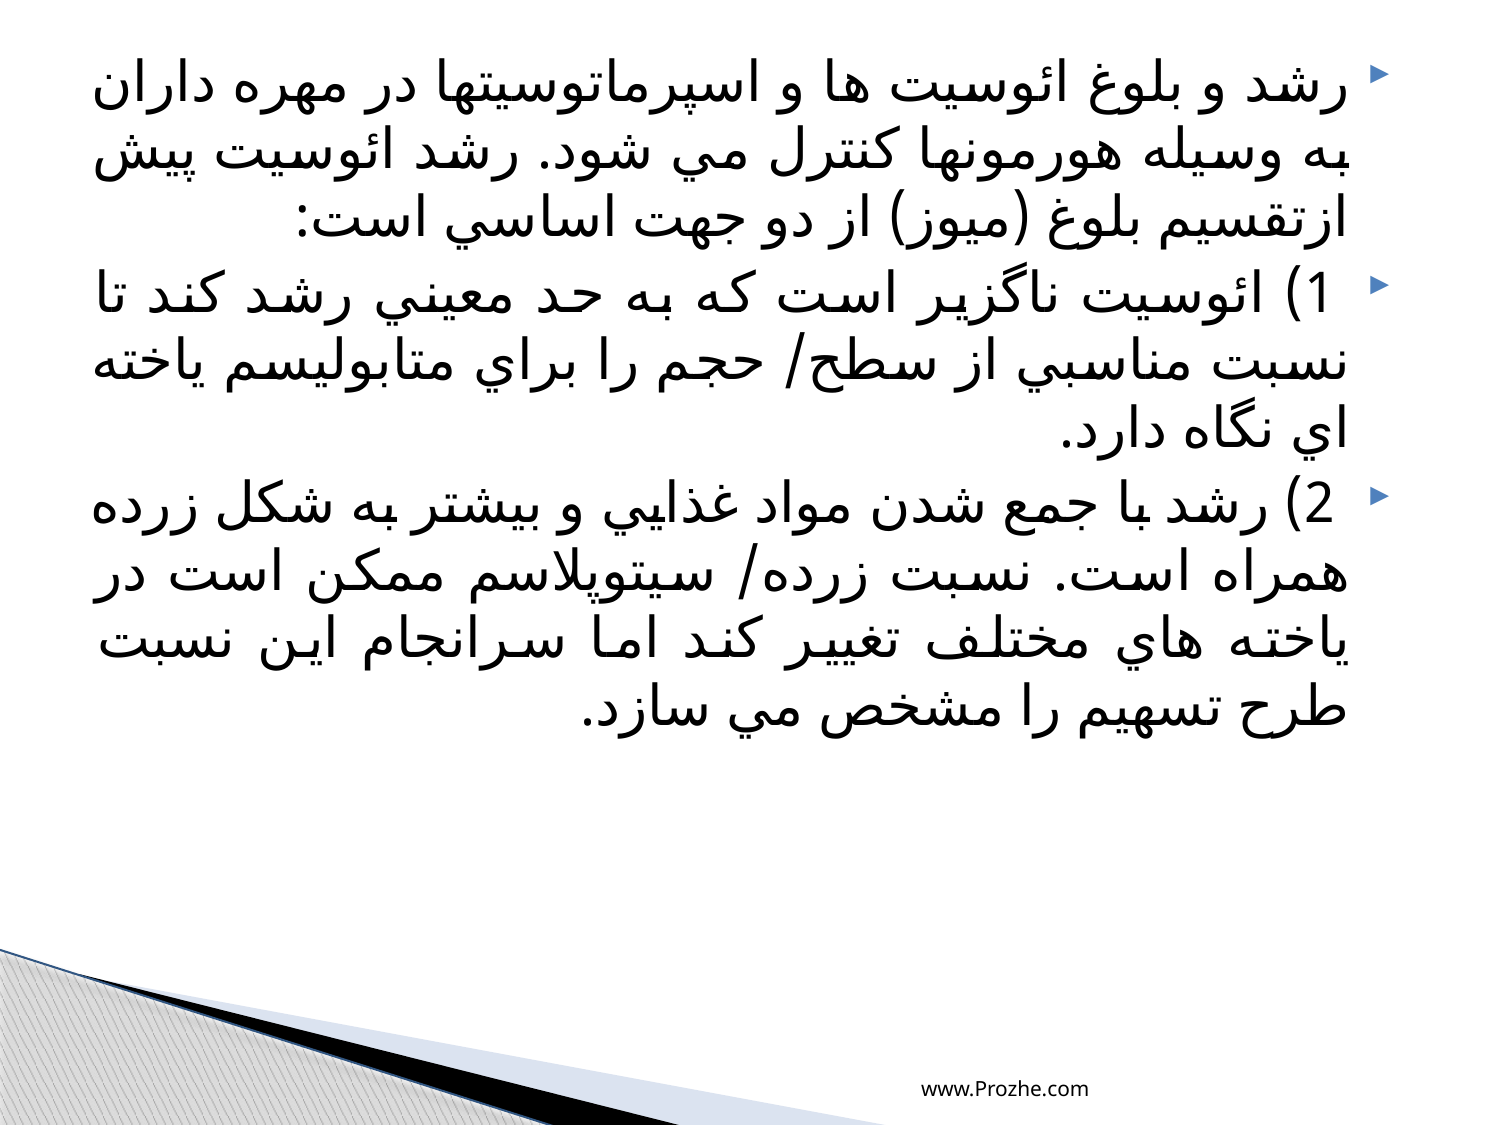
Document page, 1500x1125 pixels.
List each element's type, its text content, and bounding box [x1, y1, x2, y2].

list رشد و بلوغ ائوسيت ها و اسپرماتوسيتها در مهره داران به وسيله هورمونها كنترل مي شود. رشد ائوسيت پيش ازتقسيم بلوغ (ميوز) از دو جهت اساسي است: 1) ائوسيت ناگزير است كه به حد معيني رشد كند تا نسبت مناسبي از سطح/ حجم را براي متابوليسم ياخته اي نگاه دارد. 2) رشد با جمع شدن مواد غذايي و بيشتر به شكل زرده همراه است. نسبت زرده/ سيتوپلاسم ممكن است در ياخته هاي مختلف تغيير كند اما سرانجام اين نسبت طرح تسهيم را مشخص مي سازد. [75, 37, 1425, 838]
footer www.Prozhe.com [718, 1051, 1105, 1112]
